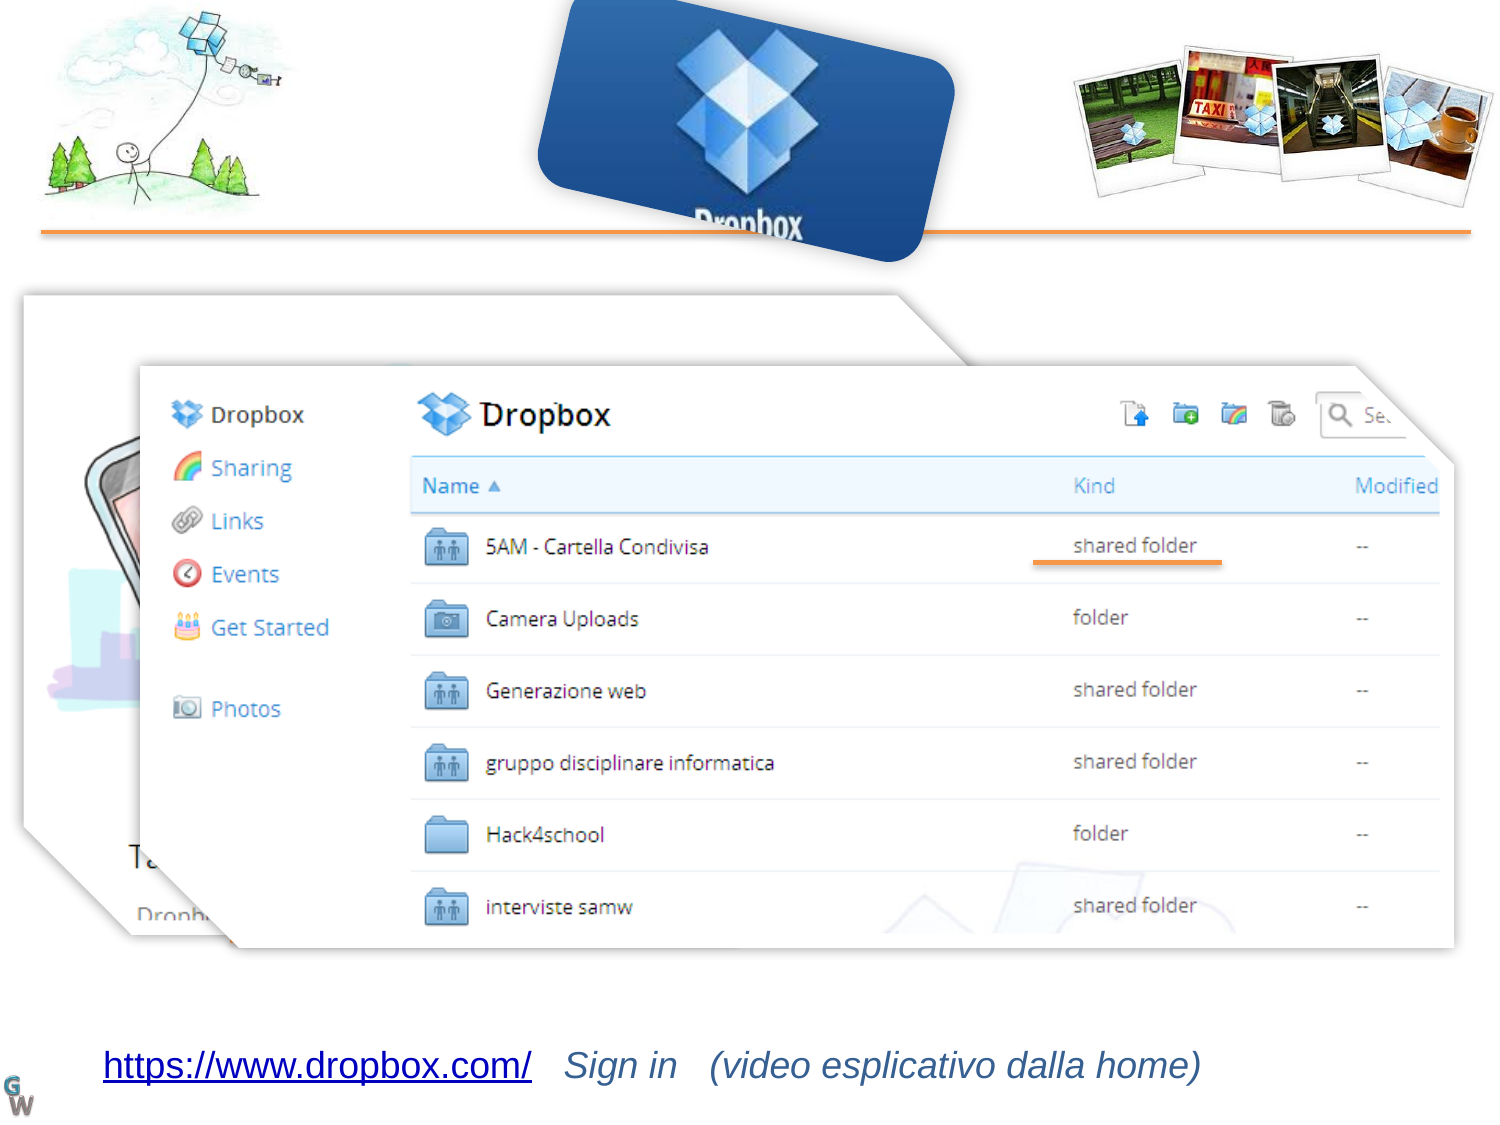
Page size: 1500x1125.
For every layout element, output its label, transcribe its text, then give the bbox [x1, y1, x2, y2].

picture [30, 302, 1448, 941]
picture [29, 1, 302, 222]
picture [1068, 42, 1500, 208]
text_box https://www.dropbox.com/ Sign in (video esplicativo dalla home) [88, 1033, 1235, 1094]
picture [0, 1058, 55, 1125]
picture [537, 0, 955, 231]
picture [755, 232, 924, 262]
